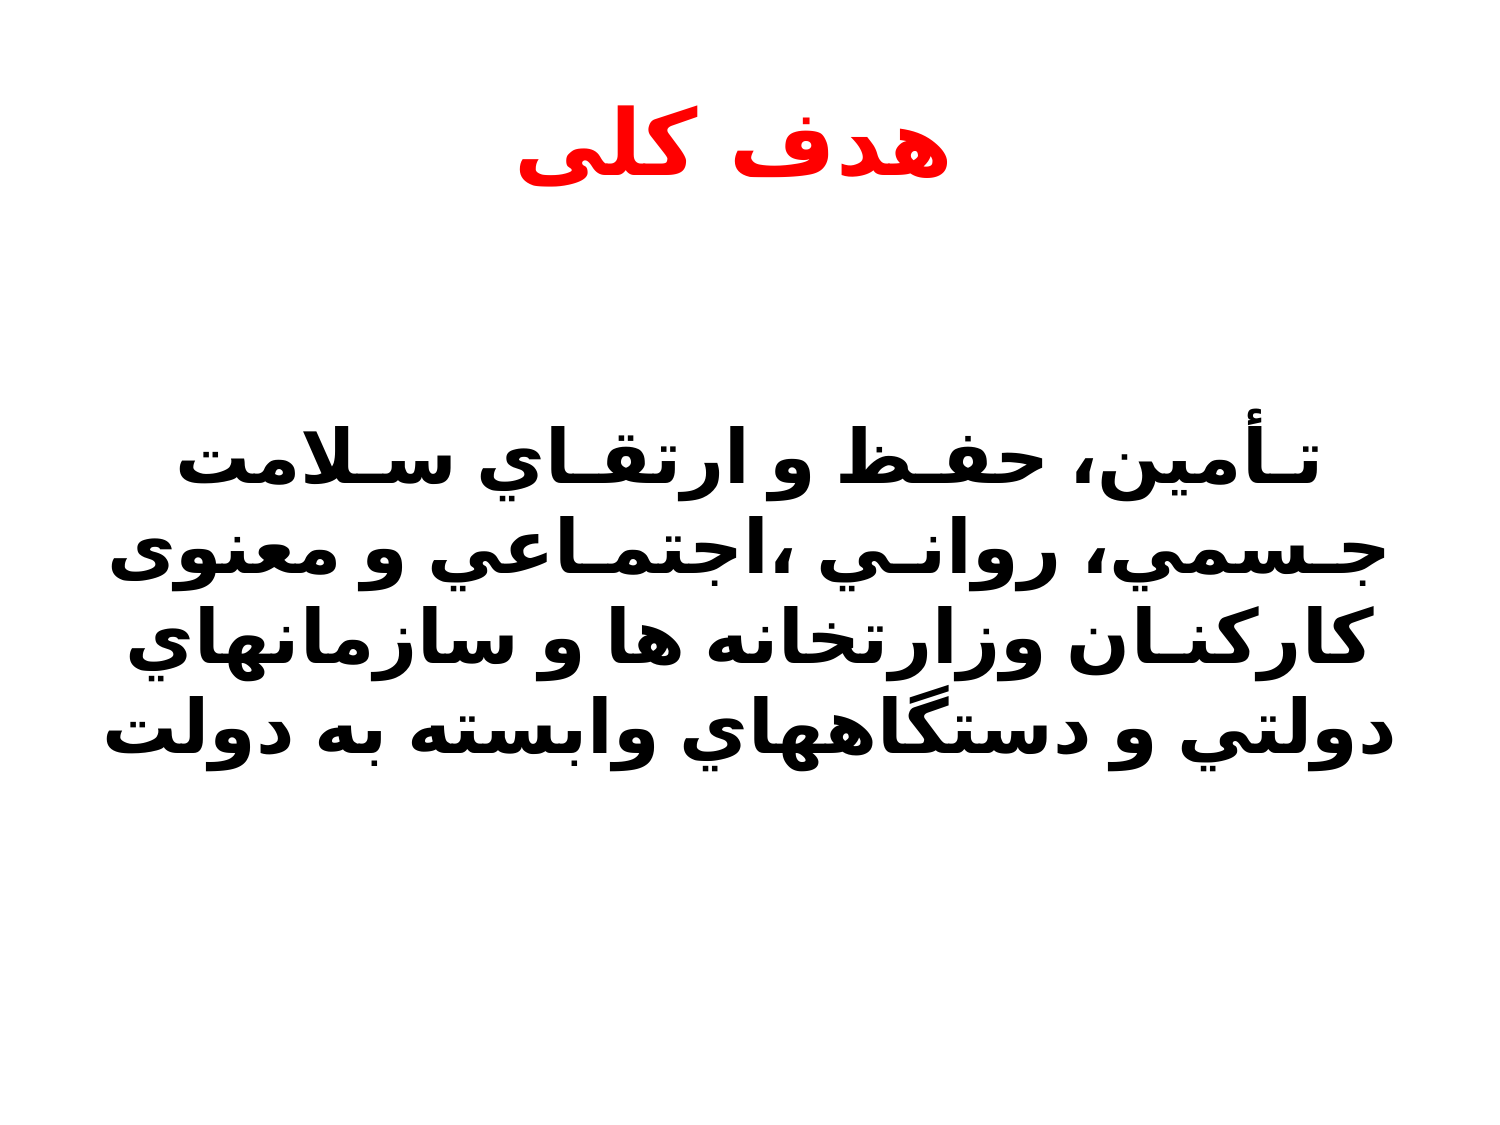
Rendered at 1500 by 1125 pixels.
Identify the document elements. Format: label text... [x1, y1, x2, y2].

list تـأمين، حفـظ و ارتقـاي سـلامت جـسمي، روانـي ،اجتمـاعي و معنوی كاركنـان وزارتخانه ها و سازمانهاي دولتي و دستگاههاي وابسته به دولت [12, 262, 1488, 1005]
title هدف کلی [75, 45, 1425, 233]
